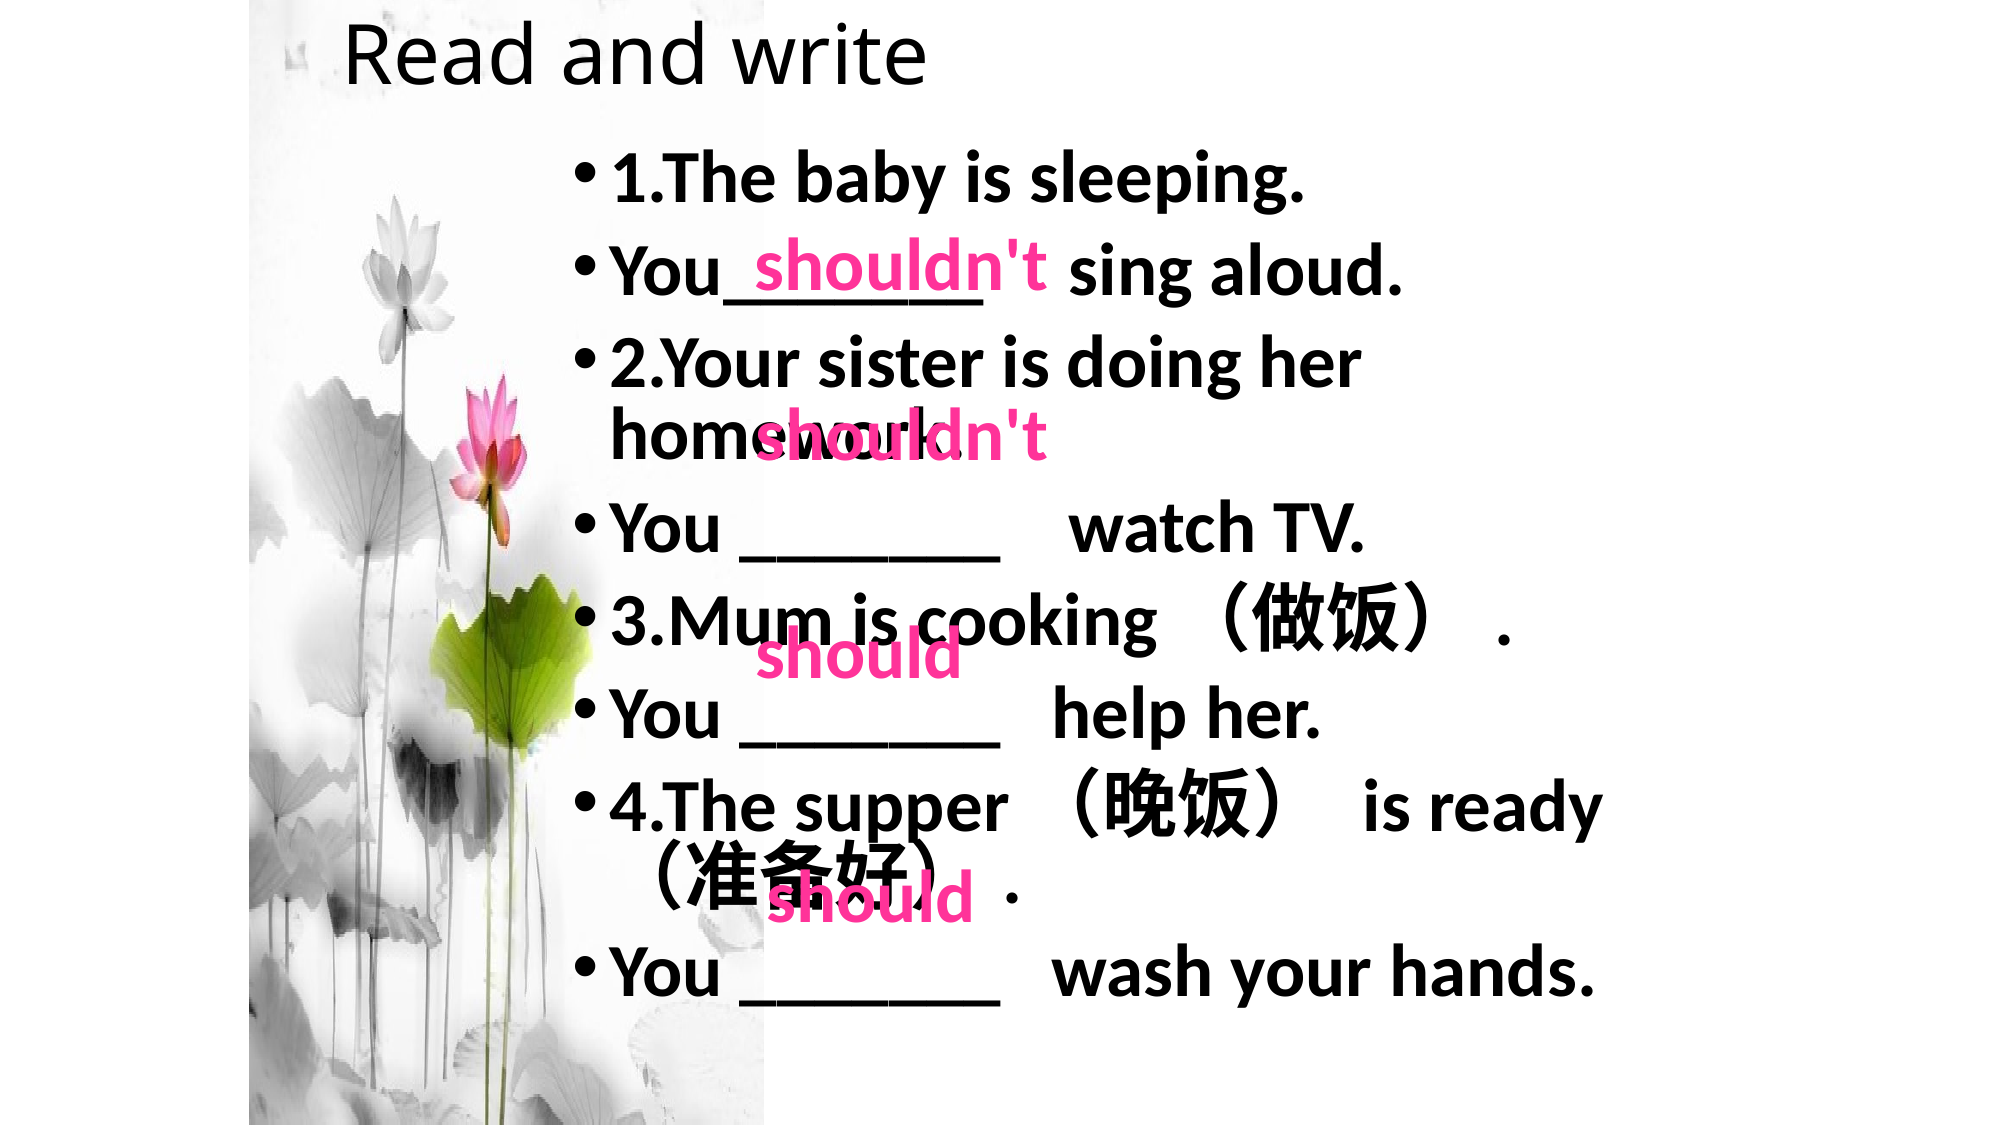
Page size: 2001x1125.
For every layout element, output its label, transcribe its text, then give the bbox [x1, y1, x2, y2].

title Read and write [764, 0, 1677, 116]
text_box shouldn't [764, 208, 1166, 313]
list 1.The baby is sleeping. You_______ sing aloud. 2.Your sister is doing her homework. You _______ watch TV. 3.Mum is cooking（做饭）. You _______ help her. 4.The supper（晚饭） is ready（准备好）. You _______ wash your hands. [764, 137, 1750, 1125]
text_box shouldn't [764, 377, 1166, 483]
picture [249, 0, 764, 1125]
text_box should [764, 839, 1154, 945]
text_box should [764, 595, 1142, 701]
